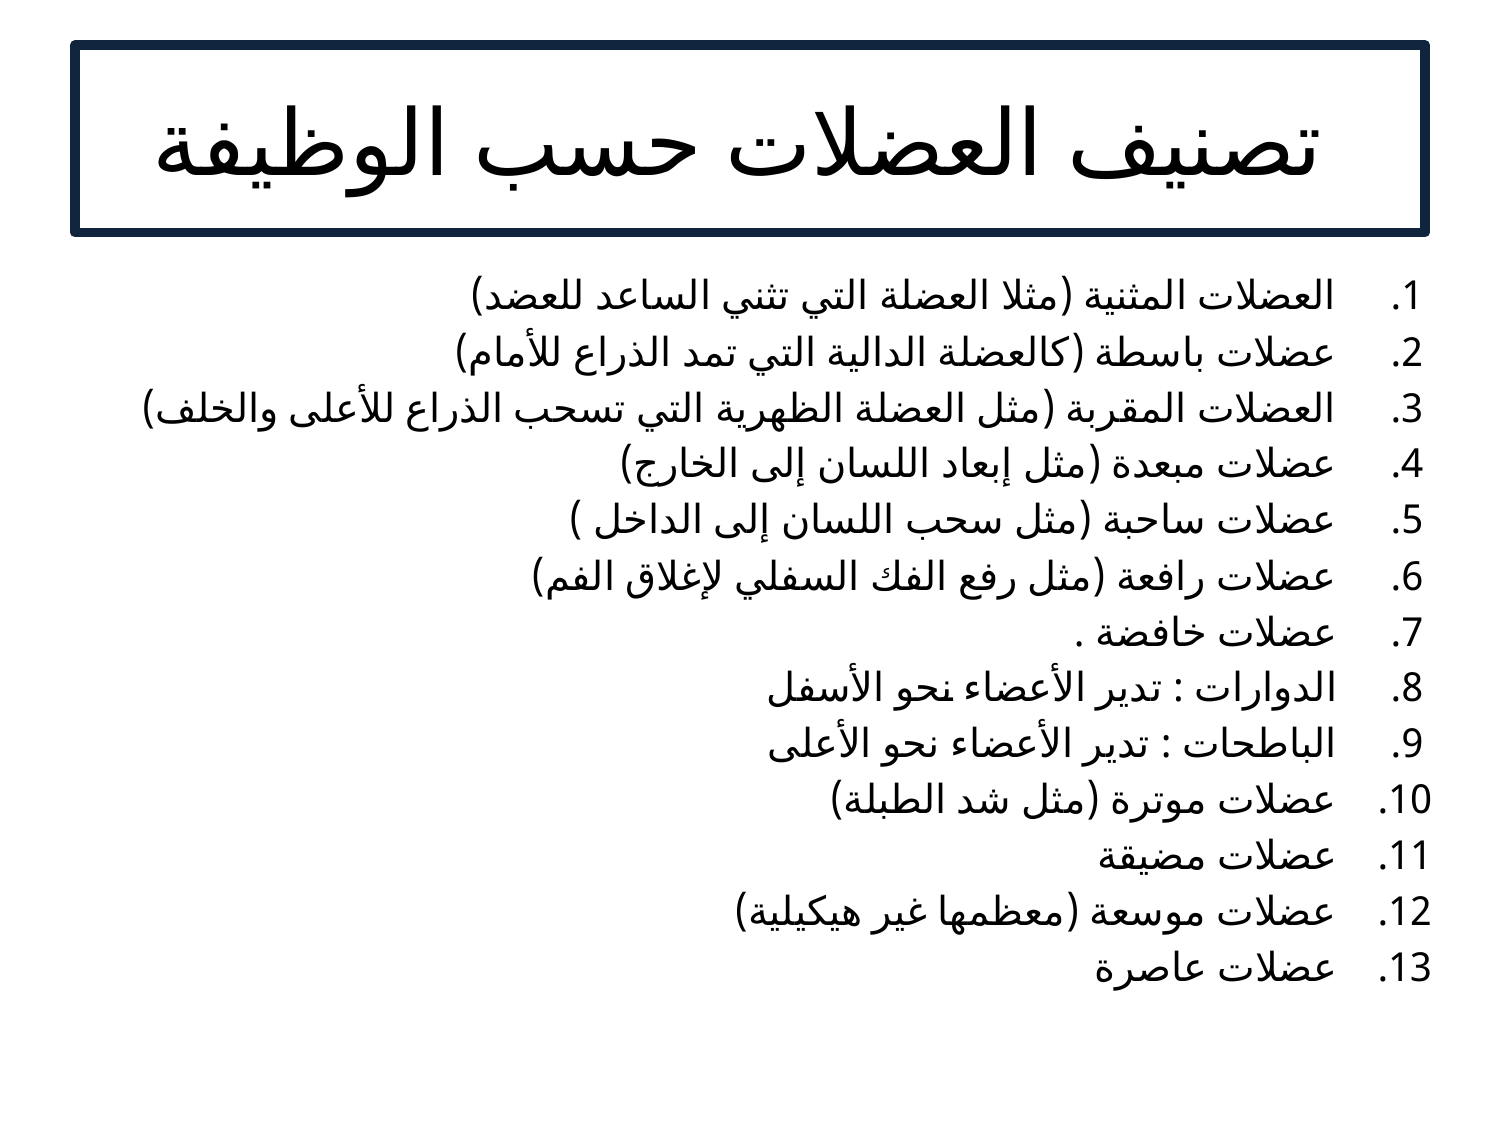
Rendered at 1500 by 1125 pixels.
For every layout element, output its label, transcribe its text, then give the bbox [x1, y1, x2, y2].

list العضلات المثنية (مثلا العضلة التي تثني الساعد للعضد) عضلات باسطة (كالعضلة الدالية التي تمد الذراع للأمام) العضلات المقربة (مثل العضلة الظهرية التي تسحب الذراع للأعلى والخلف) عضلات مبعدة (مثل إبعاد اللسان إلى الخارج) عضلات ساحبة (مثل سحب اللسان إلى الداخل ) عضلات رافعة (مثل رفع الفك السفلي لإغلاق الفم) عضلات خافضة . الدوارات : تدير الأعضاء نحو الأسفل الباطحات : تدير الأعضاء نحو الأعلى عضلات موترة (مثل شد الطبلة) عضلات مضيقة عضلات موسعة (معظمها غير هيكيلية) عضلات عاصرة [75, 262, 1425, 1005]
title تصنيف العضلات حسب الوظيفة [75, 45, 1425, 233]
